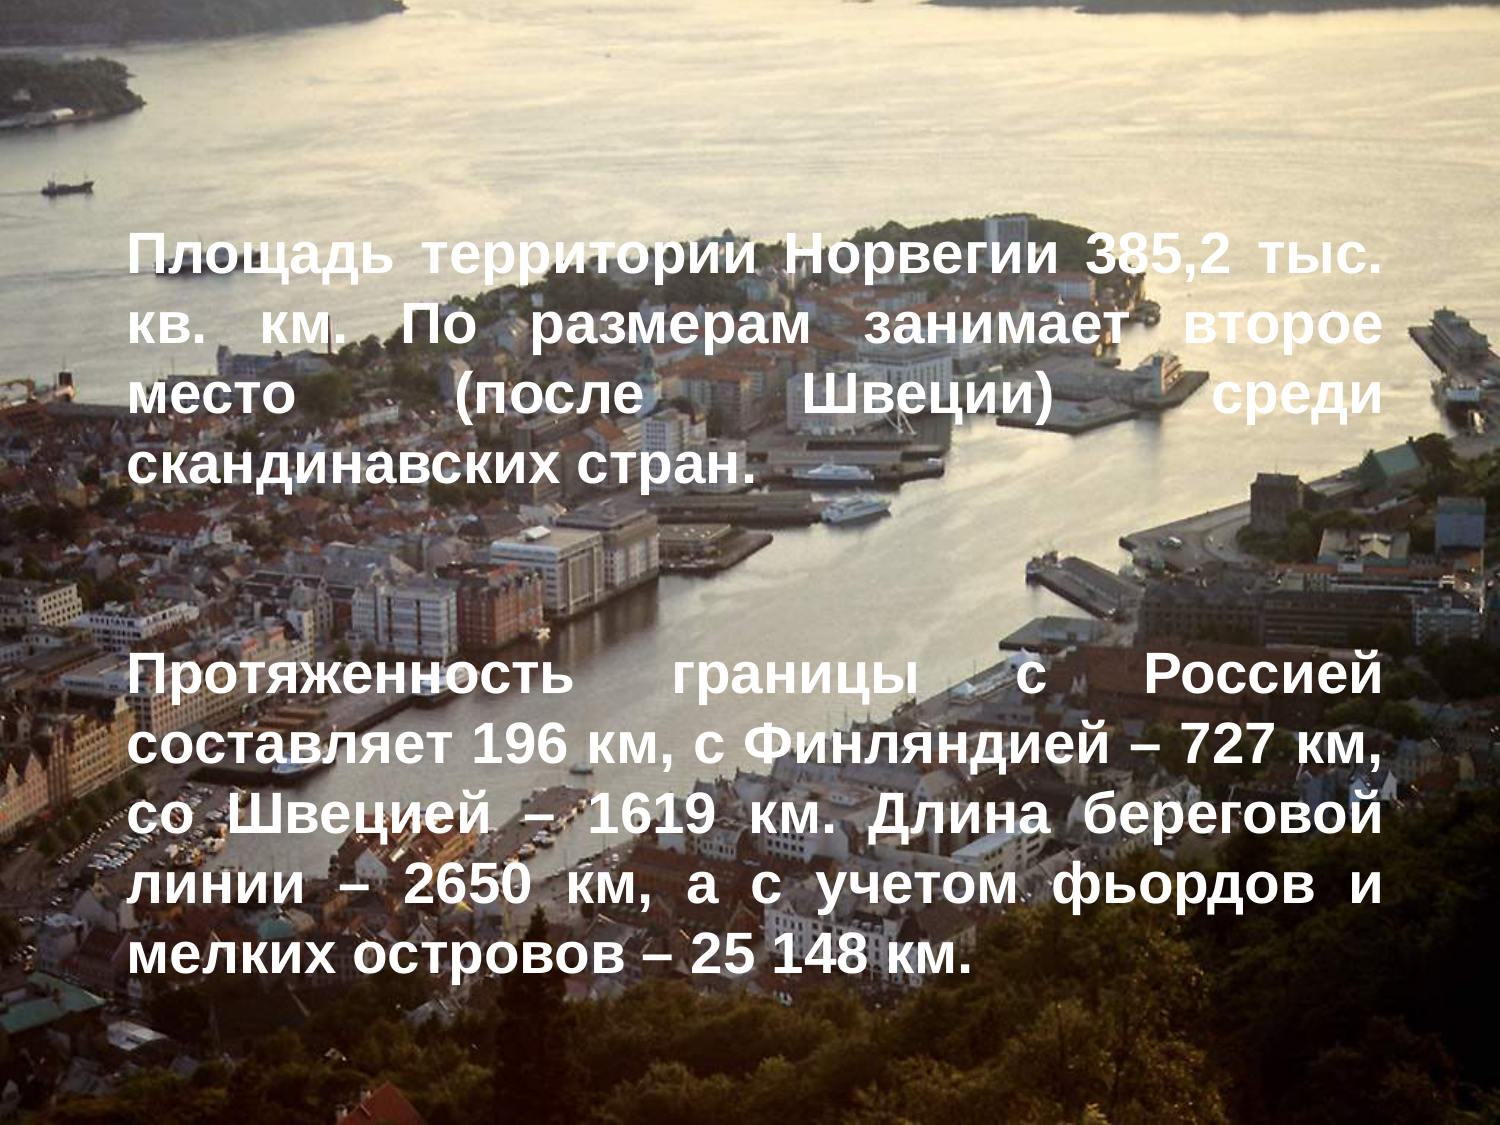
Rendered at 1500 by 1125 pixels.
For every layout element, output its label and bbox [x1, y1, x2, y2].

list [0, 0, 1500, 1125]
